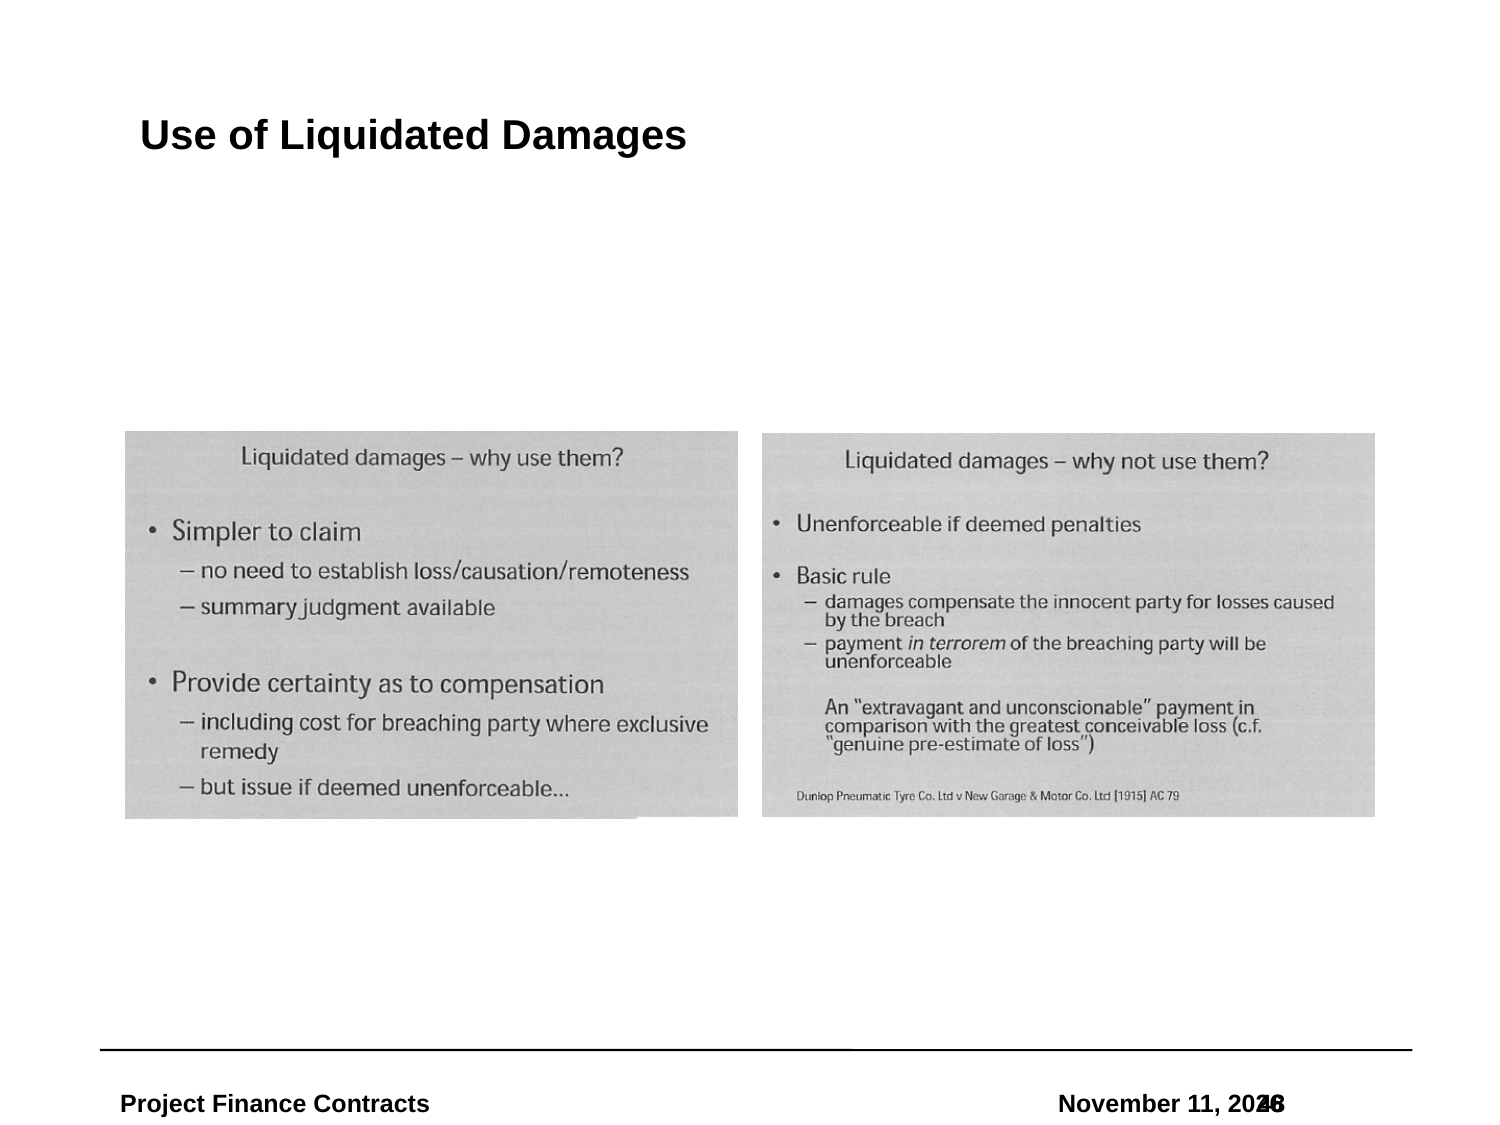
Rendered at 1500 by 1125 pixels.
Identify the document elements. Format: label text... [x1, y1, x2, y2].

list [762, 433, 1376, 817]
title Use of Liquidated Damages [124, 99, 1288, 226]
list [124, 431, 738, 819]
